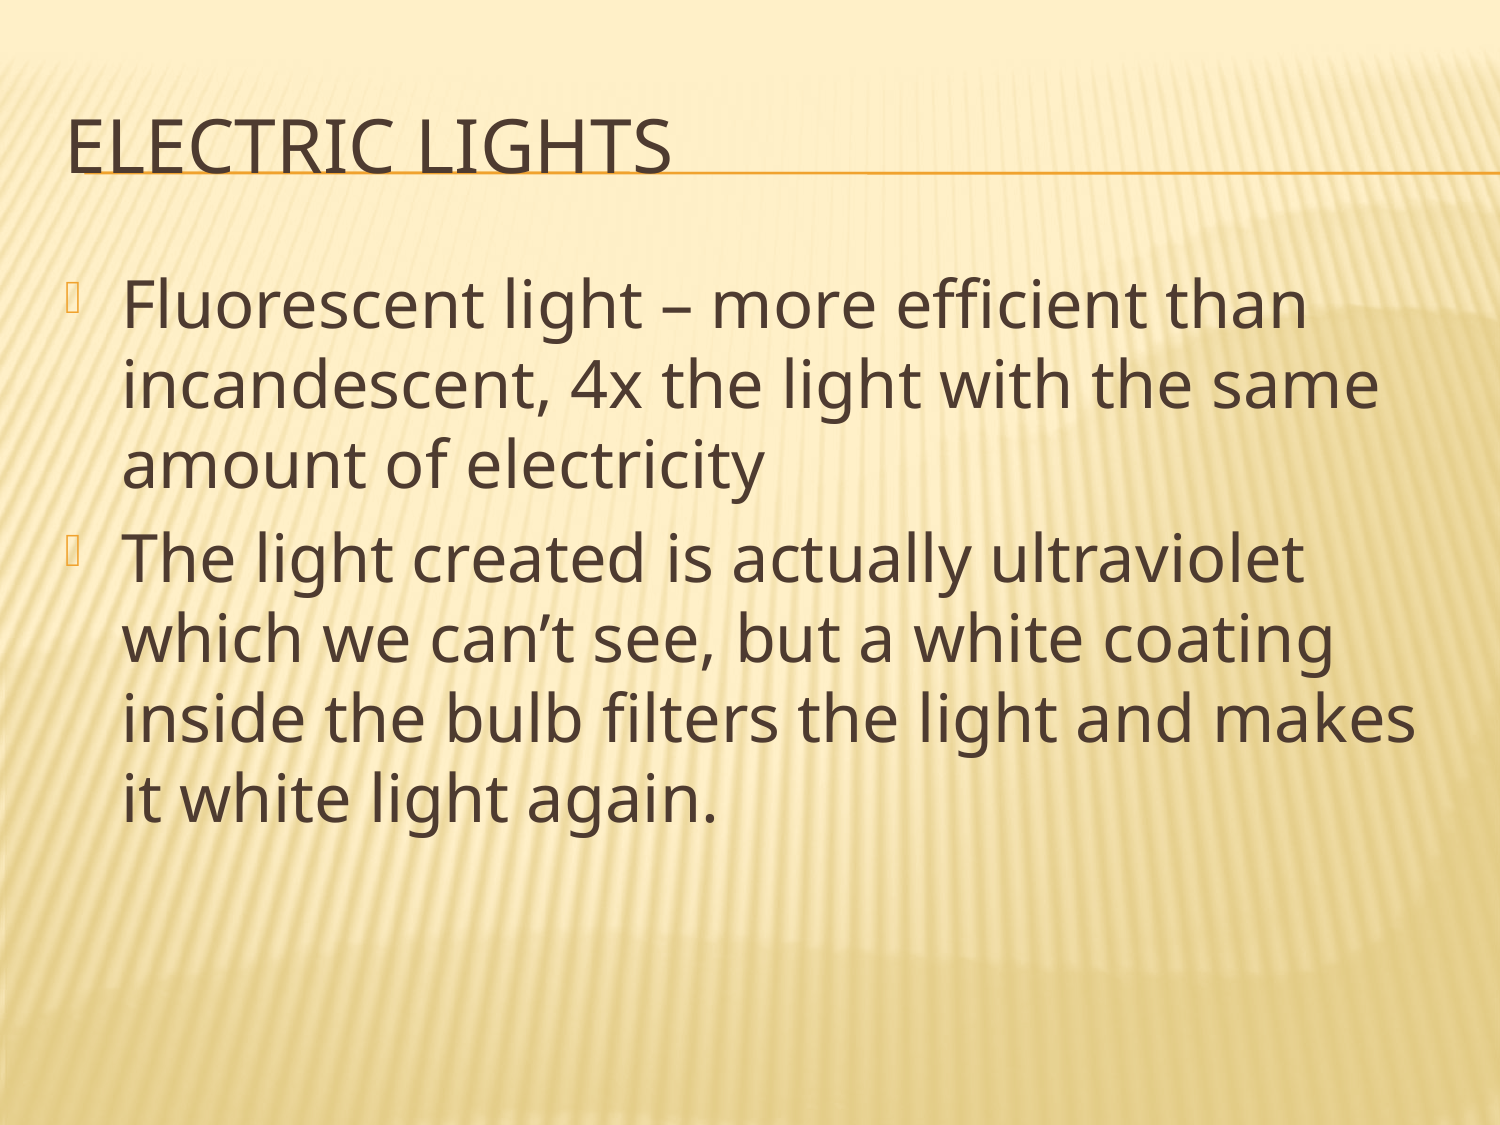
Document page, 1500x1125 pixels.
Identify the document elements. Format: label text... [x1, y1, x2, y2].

list Fluorescent light – more efficient than incandescent, 4x the light with the same amount of electricity The light created is actually ultraviolet which we can’t see, but a white coating inside the bulb filters the light and makes it white light again. [50, 254, 1475, 998]
title Electric Lights [50, 75, 1475, 213]
